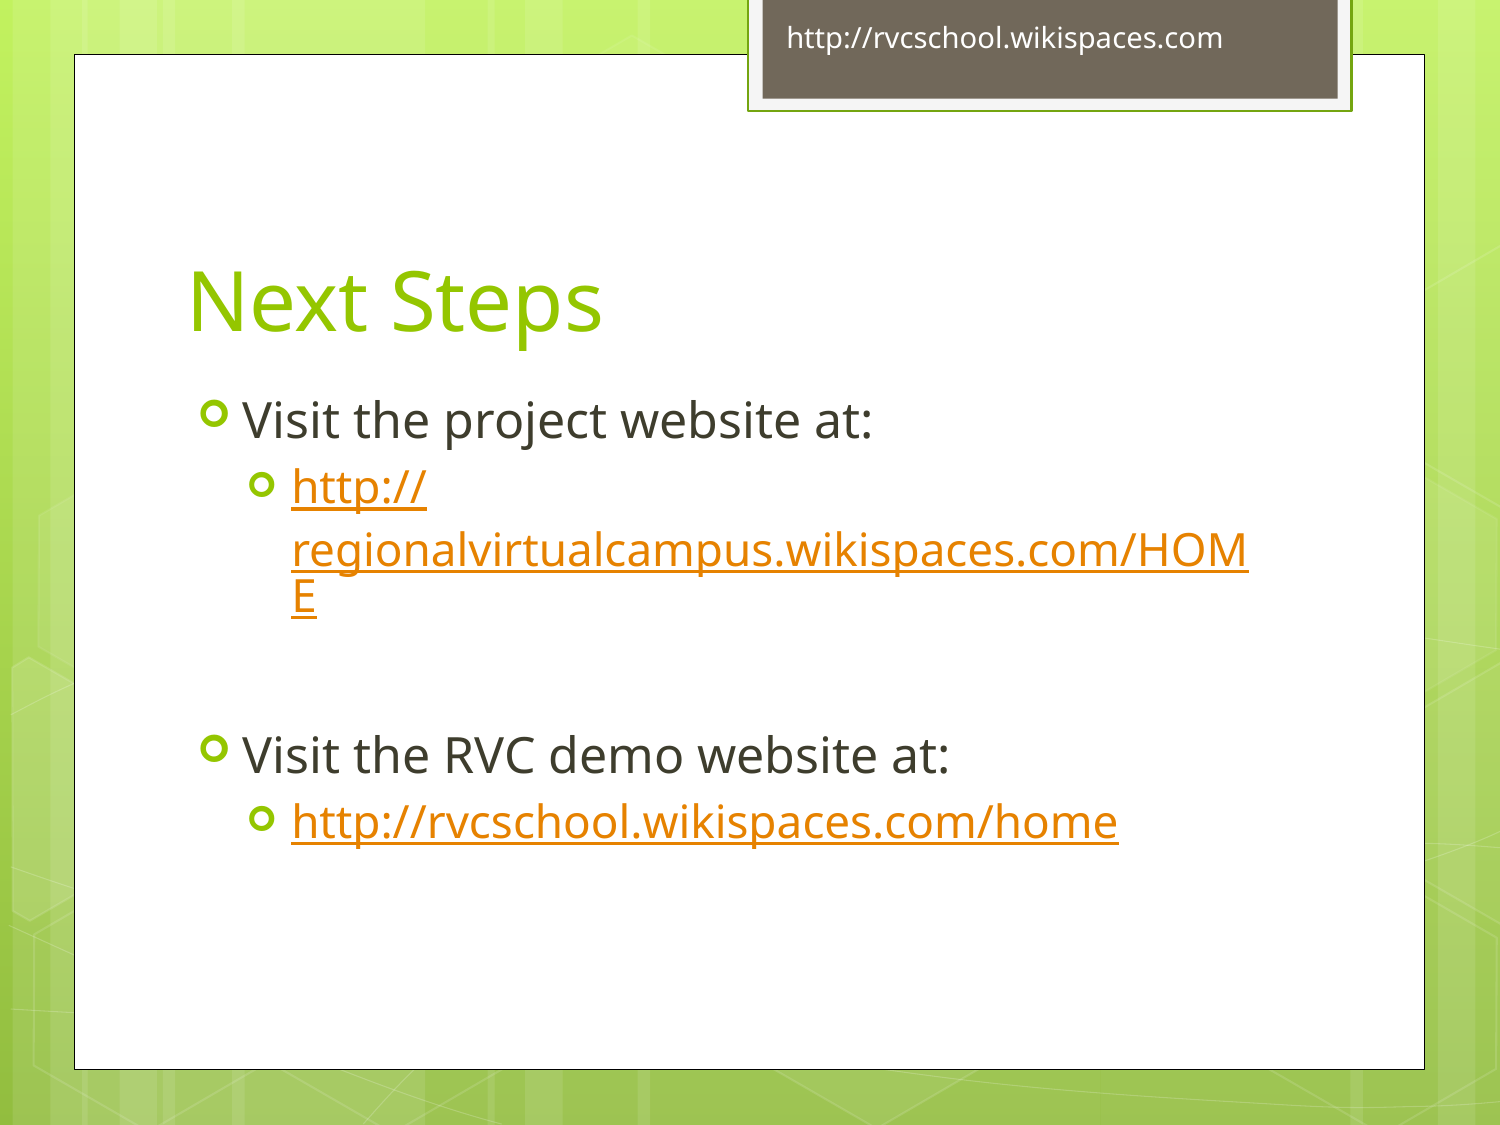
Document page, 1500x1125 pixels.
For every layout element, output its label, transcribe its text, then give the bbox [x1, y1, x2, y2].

text_box http://rvcschool.wikispaces.com [771, 12, 1334, 63]
list Visit the project website at: http://regionalvirtualcampus.wikispaces.com/HOME Visit the RVC demo website at: http://rvcschool.wikispaces.com/home [171, 381, 1283, 957]
title Next Steps [171, 168, 1324, 357]
